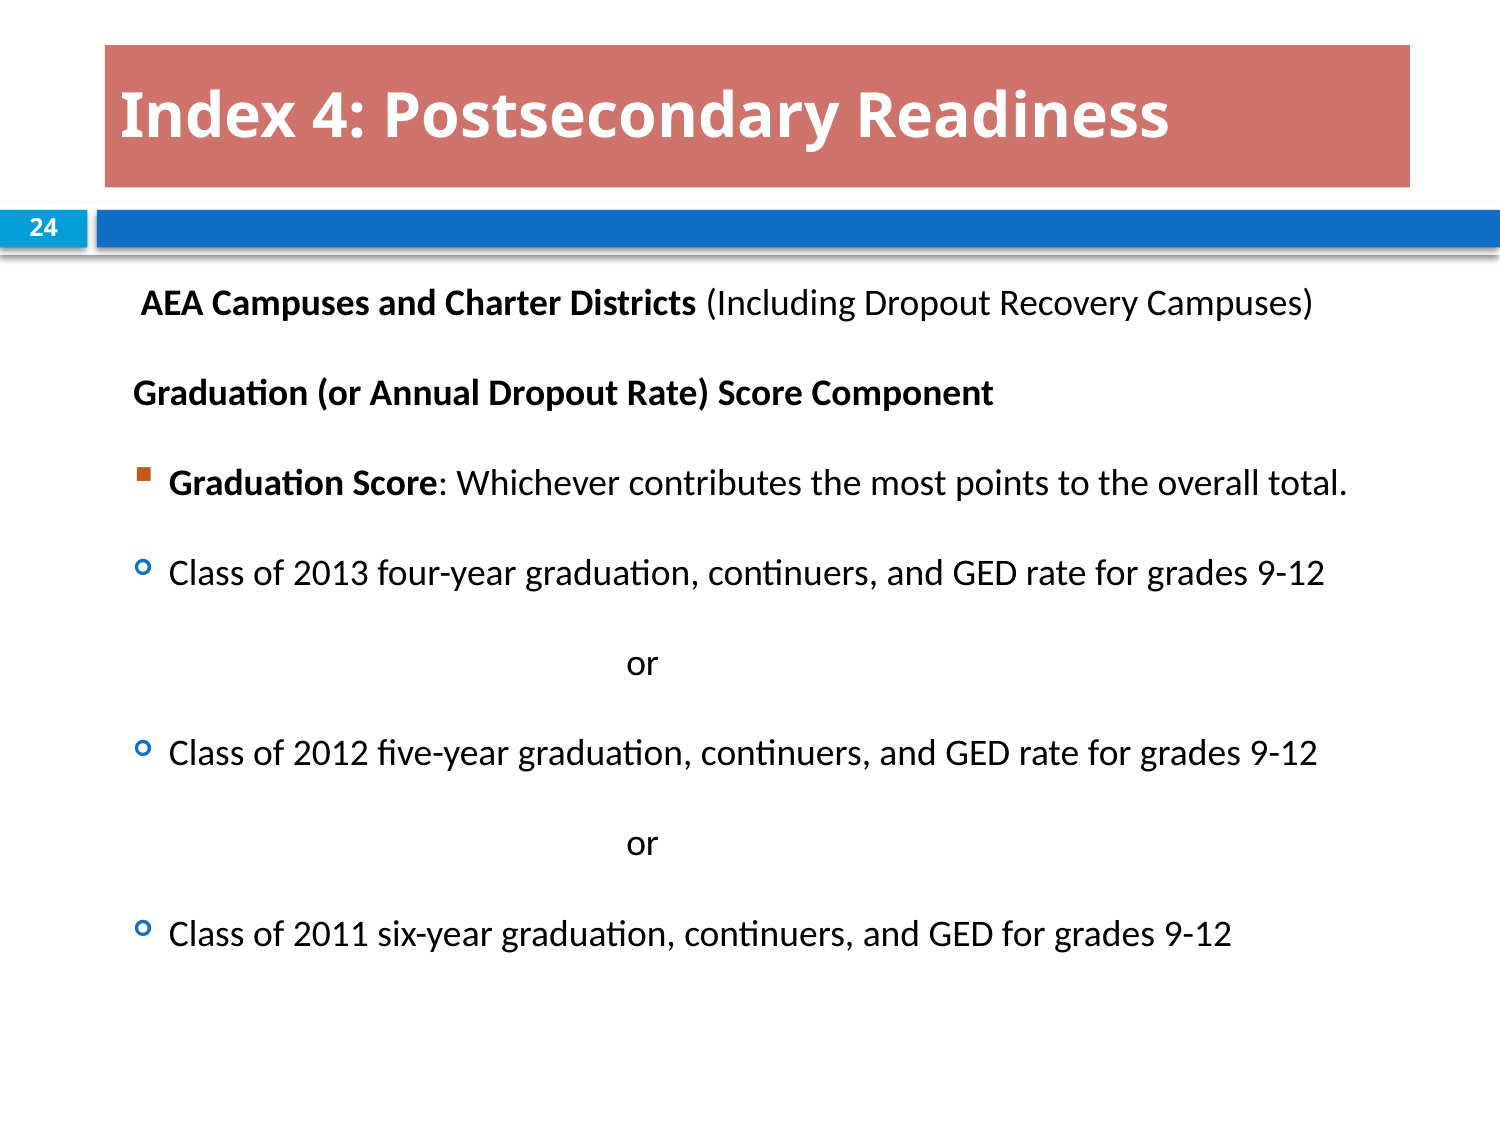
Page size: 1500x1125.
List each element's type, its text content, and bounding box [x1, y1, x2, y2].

title Index 4: Postsecondary Readiness [104, 44, 1411, 188]
text_box AEA Campuses and Charter Districts (Including Dropout Recovery Campuses) Graduation (or Annual Dropout Rate) Score Component Graduation Score: Whichever contributes the most points to the overall total. Class of 2013 four-year graduation, continuers, and GED rate for grades 9-12 or Class of 2012 five-year graduation, continuers, and GED rate for grades 9-12 or Class of 2011 six-year graduation, continuers, and GED for grades 9-12 [118, 270, 1450, 1006]
slide_number 24 [0, 208, 88, 249]
